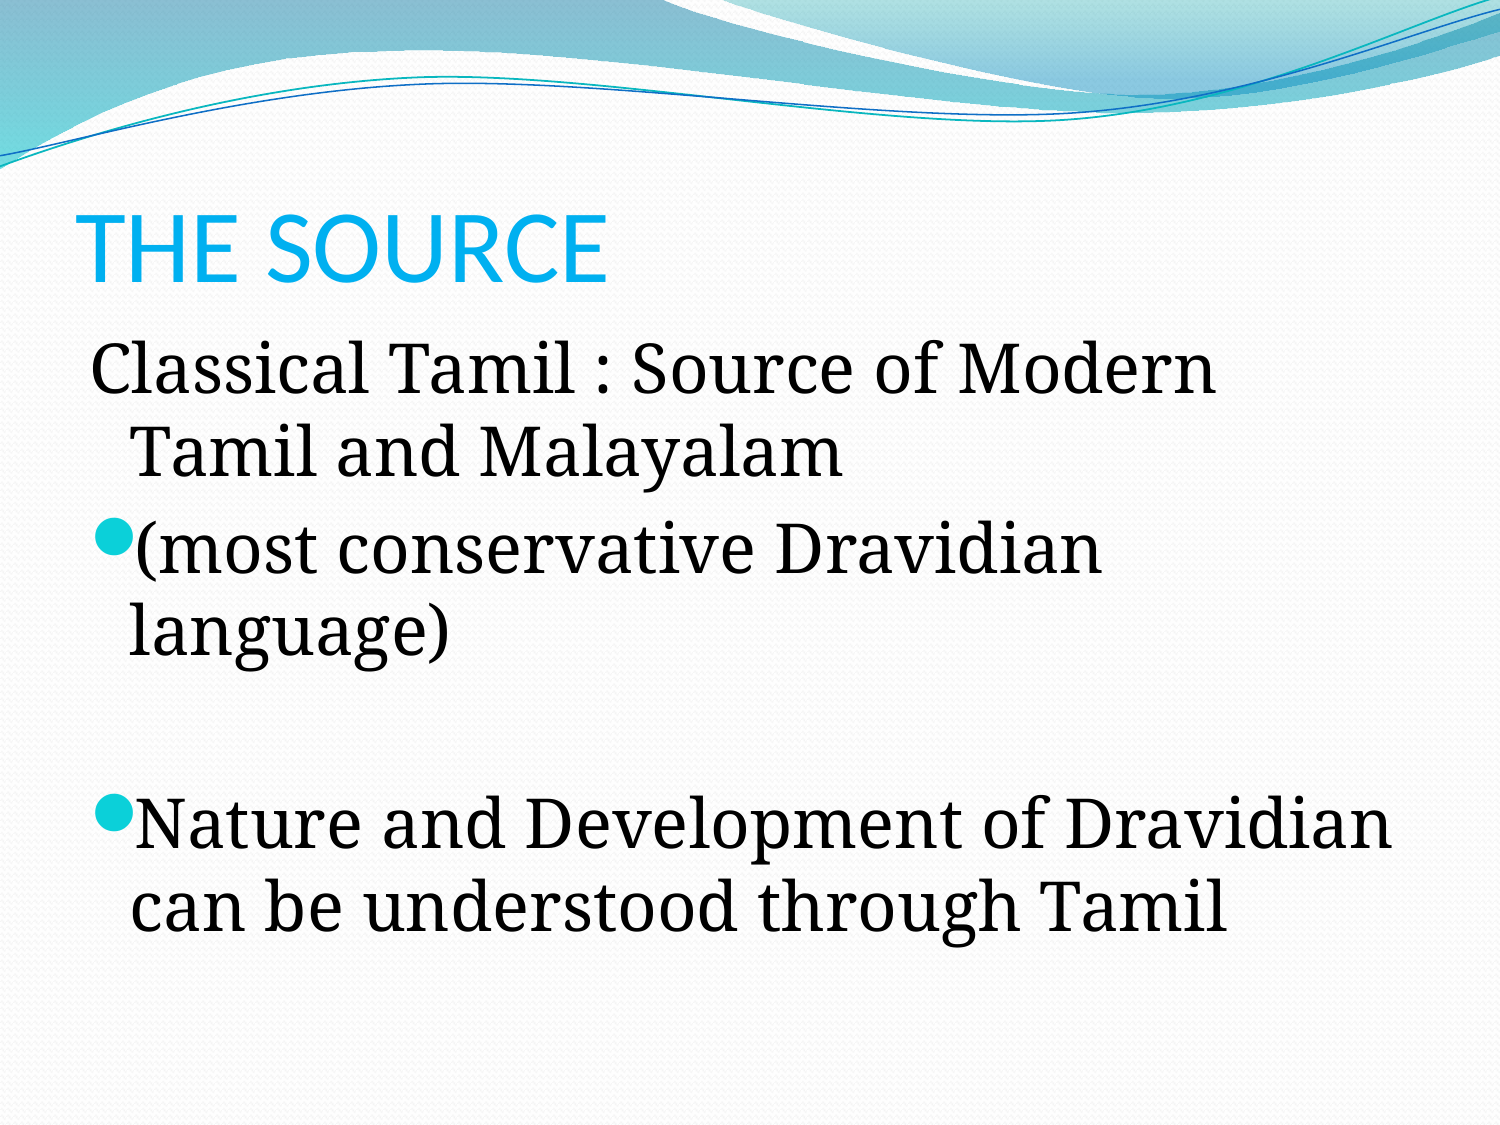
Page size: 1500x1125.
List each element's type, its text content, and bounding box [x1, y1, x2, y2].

title THE SOURCE [75, 115, 1425, 303]
list Classical Tamil : Source of Modern Tamil and Malayalam (most conservative Dravidian language) Nature and Development of Dravidian can be understood through Tamil [75, 317, 1425, 1038]
